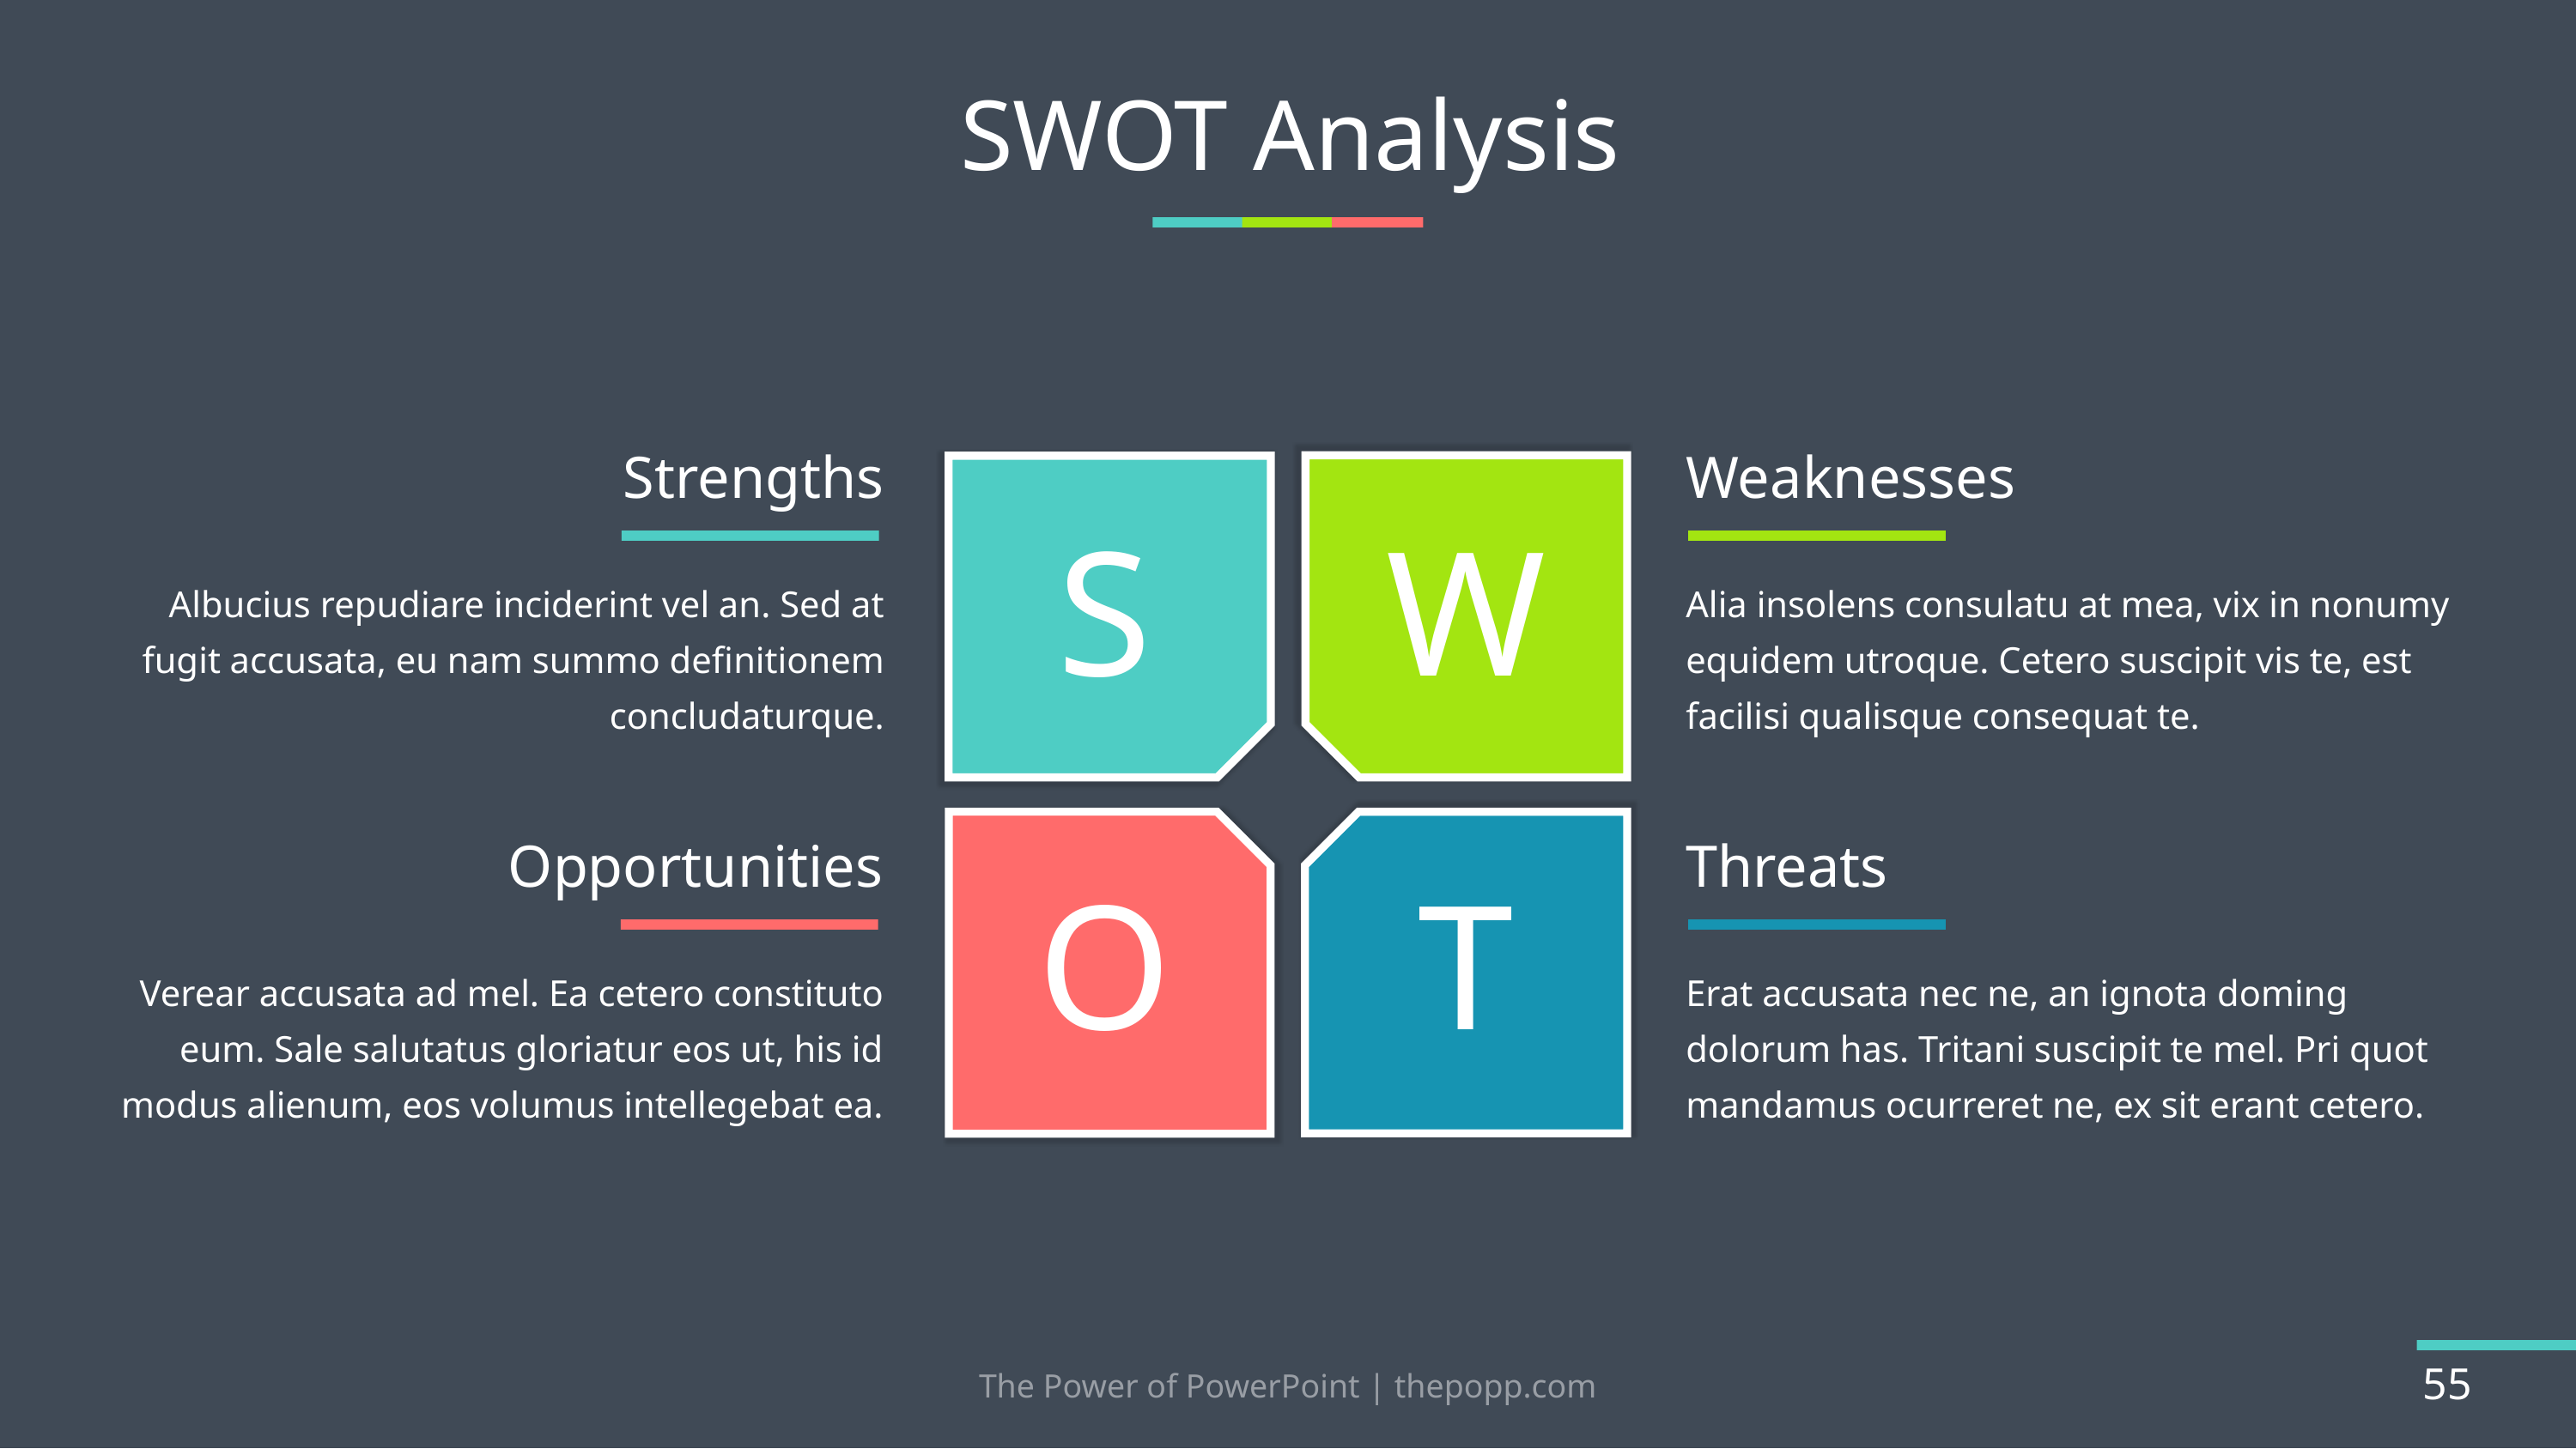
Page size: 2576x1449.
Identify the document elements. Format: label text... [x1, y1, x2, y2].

list Weaknesses [1673, 422, 2494, 529]
list Erat accusata nec ne, an ignota doming dolorum has. Tritani suscipit te mel. Pri quot mandamus ocurreret ne, ex sit erant cetero. [1673, 950, 2494, 1156]
list Alia insolens consulatu at mea, vix in nonumy equidem utroque. Cetero suscipit vis te, est facilisi qualisque consequat te. [1673, 562, 2494, 767]
list Strengths [76, 422, 898, 529]
footer The Power of PowerPoint | thepopp.com [853, 1349, 1723, 1427]
slide_number 55 [2409, 1351, 2576, 1421]
list T [1351, 840, 1582, 1081]
list Albucius repudiare inciderint vel an. Sed at fugit accusata, eu nam summo definitionem concludaturque. [76, 562, 898, 767]
list O [989, 840, 1219, 1081]
list Threats [1673, 811, 2494, 918]
title SWOT Analysis [69, 49, 2512, 230]
list S [989, 487, 1219, 728]
list W [1351, 487, 1582, 728]
list Opportunities [76, 811, 896, 918]
list Verear accusata ad mel. Ea cetero constituto eum. Sale salutatus gloriatur eos ut, his id modus alienum, eos volumus intellegebat ea. [76, 950, 896, 1156]
